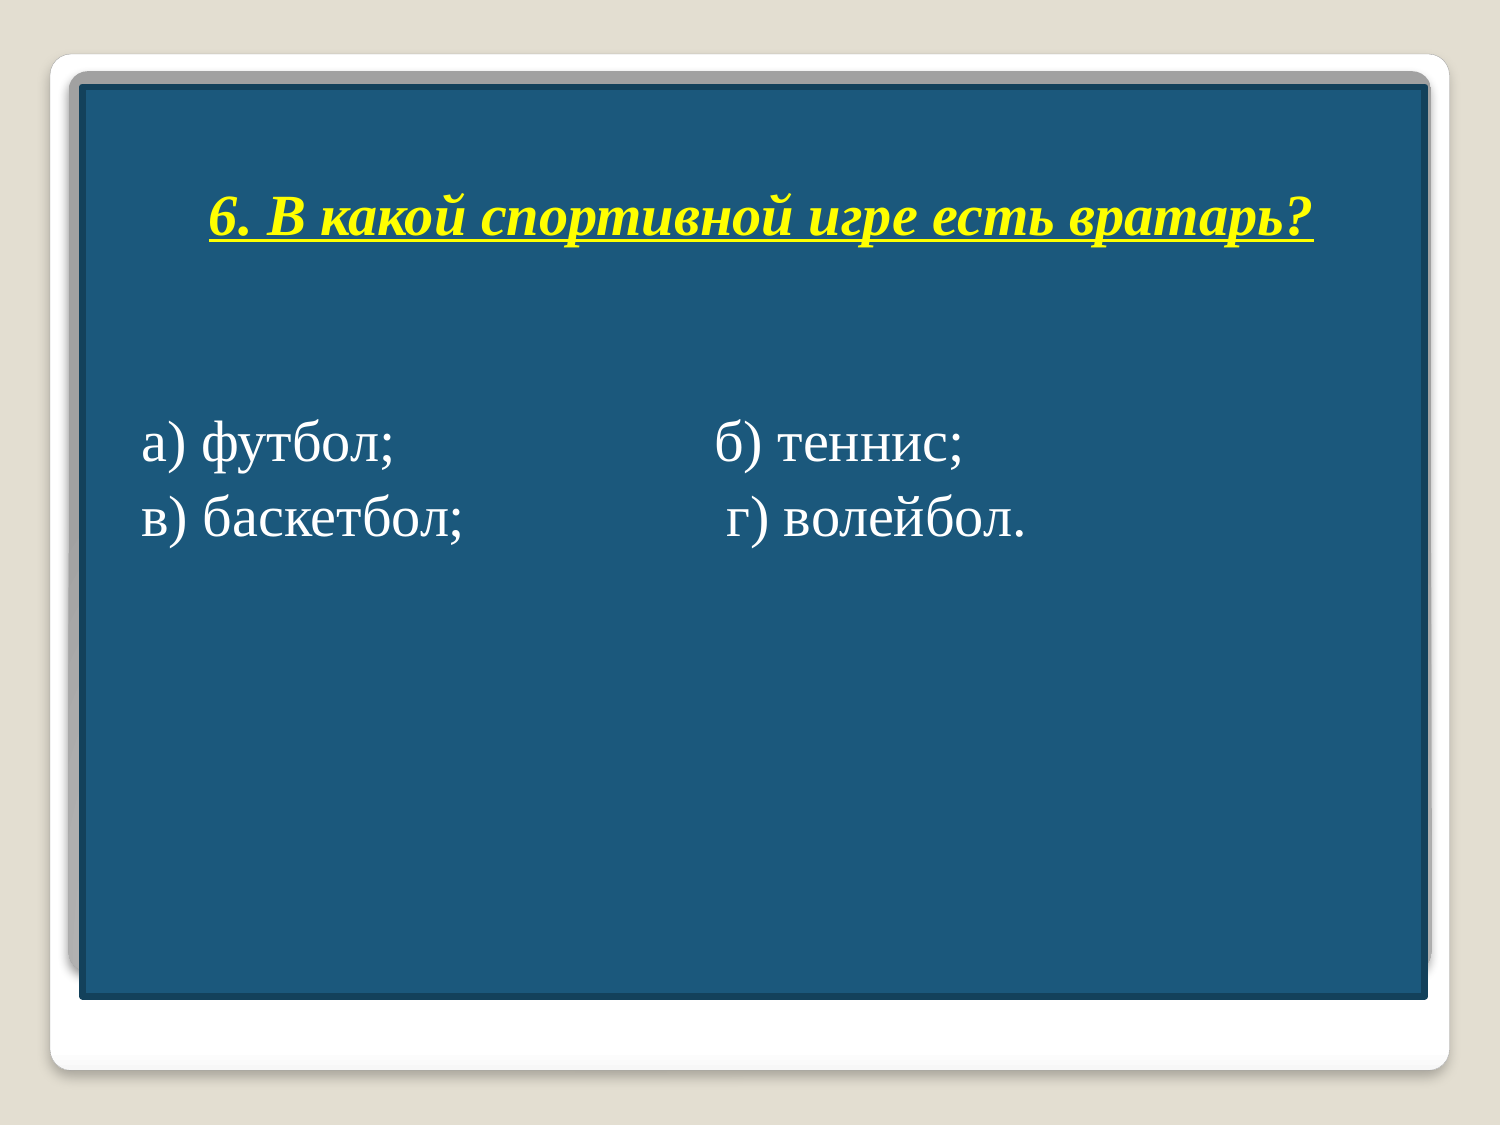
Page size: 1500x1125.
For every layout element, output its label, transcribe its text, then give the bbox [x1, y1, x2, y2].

list 6. В какой спортивной игре есть вратарь? а) футбол; б) теннис; в) баскетбол; г) волейбол. [79, 84, 1428, 1000]
